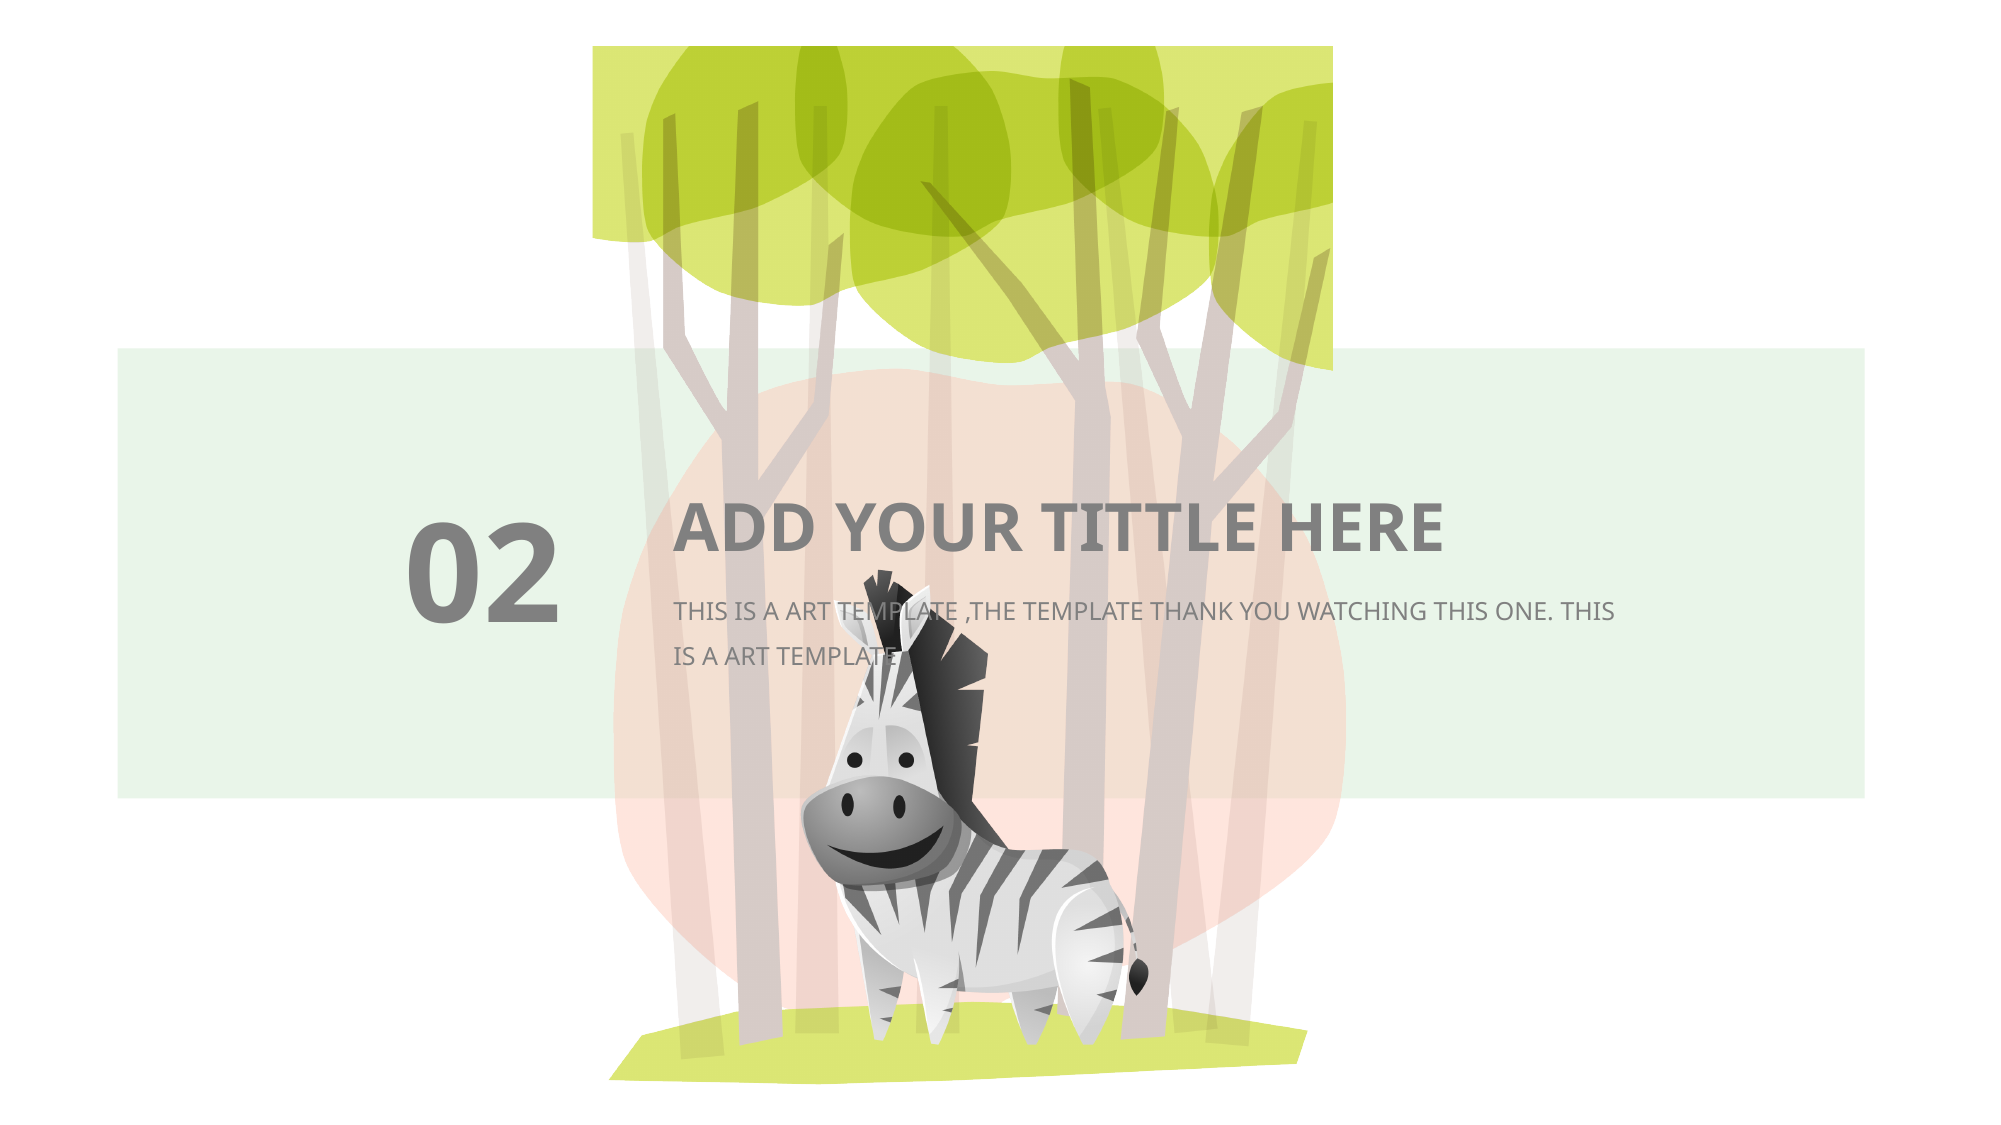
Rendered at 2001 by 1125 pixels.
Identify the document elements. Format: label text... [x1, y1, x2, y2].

text_box THIS IS A ART TEMPLATE ,THE TEMPLATE THANK YOU WATCHING THIS ONE. THIS IS A ART TEMPLATE [1365, 573, 1660, 678]
text_box 02 [373, 477, 590, 658]
text_box [117, 347, 590, 799]
picture [590, 46, 1365, 1101]
text_box ADD YOUR TITTLE HERE [1365, 477, 1645, 573]
text_box [1365, 347, 1866, 799]
